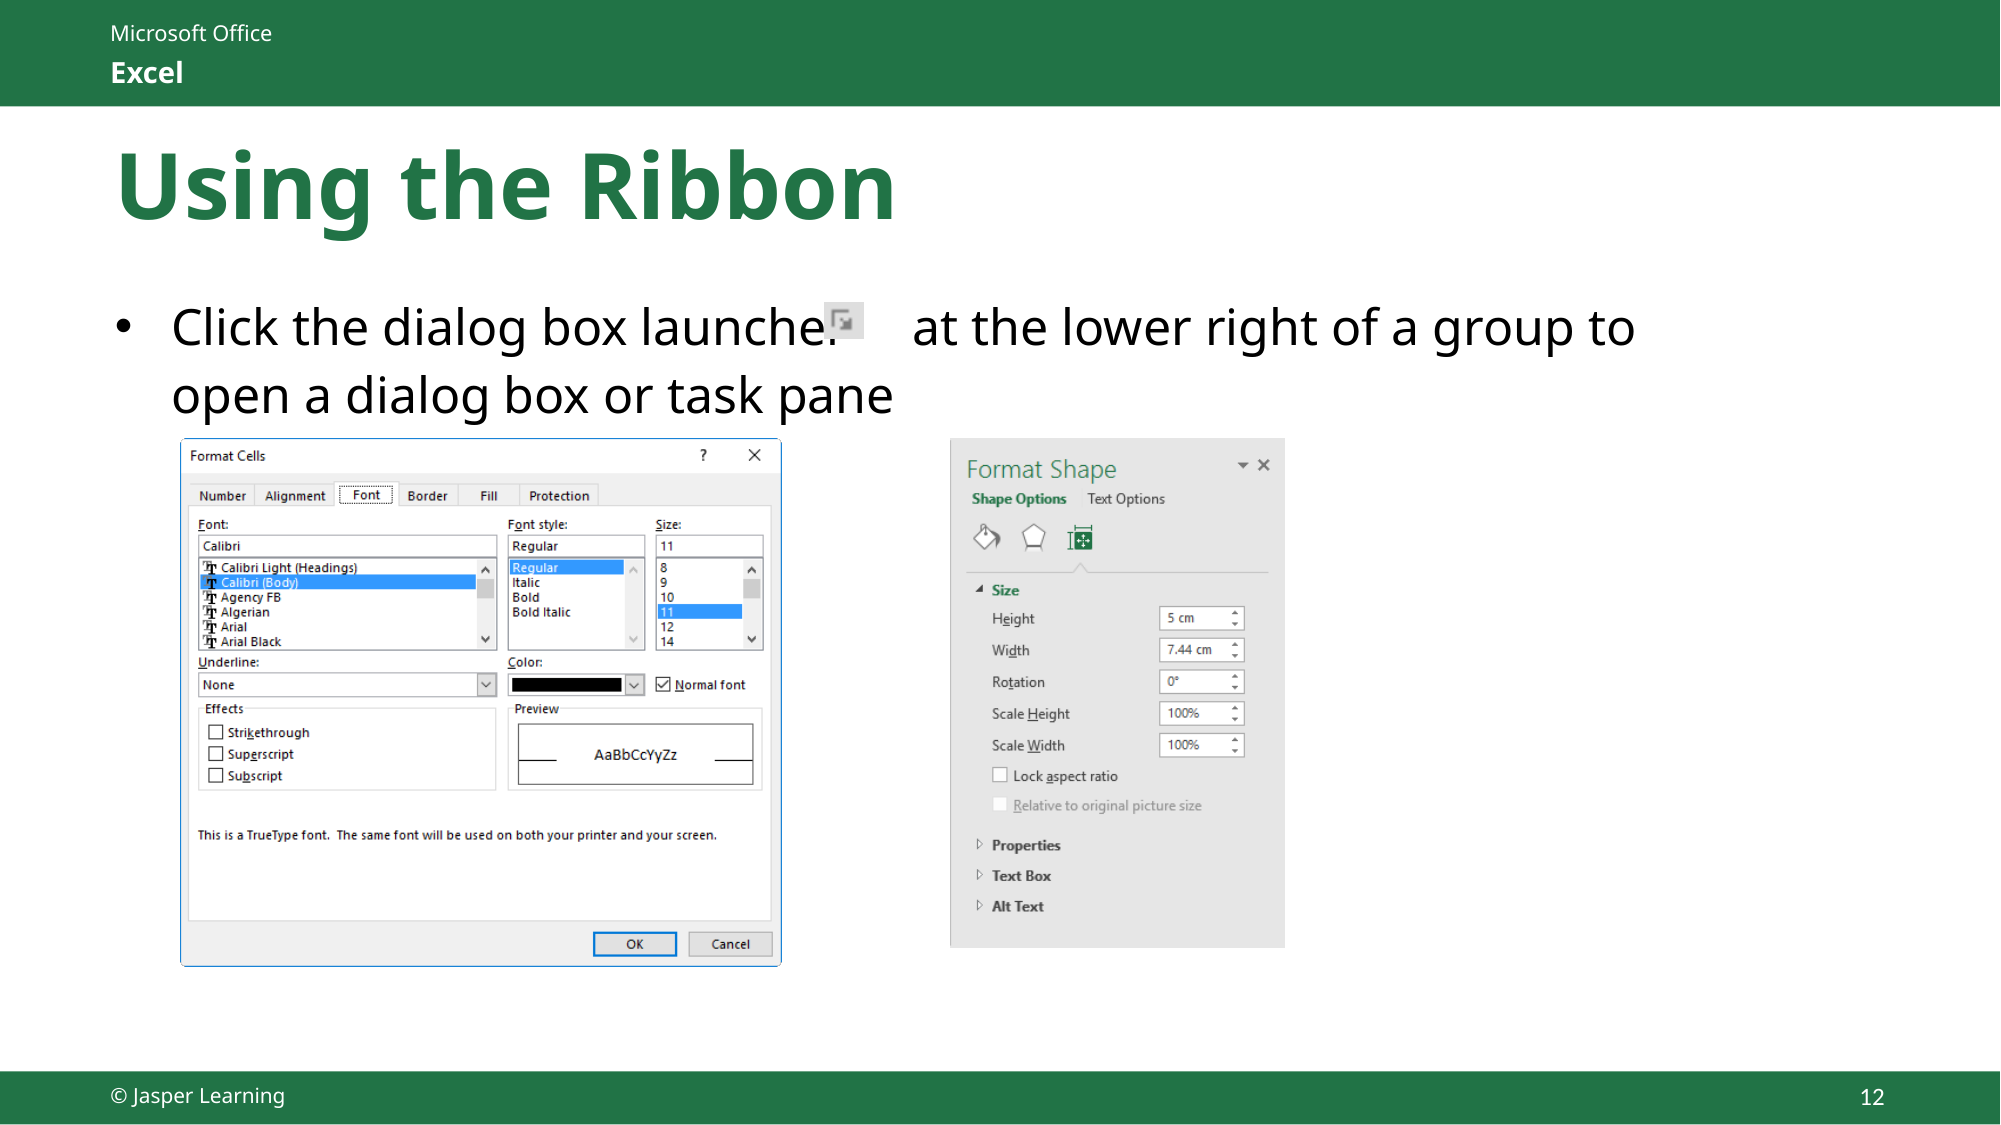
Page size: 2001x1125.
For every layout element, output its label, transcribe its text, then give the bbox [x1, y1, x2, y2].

footer © Jasper Learning [95, 1065, 729, 1125]
list Click the dialog box launcher at the lower right of a group to open a dialog box or task pane [99, 279, 1900, 1022]
picture [949, 438, 1285, 949]
picture [824, 302, 864, 339]
title Using the Ribbon [99, 118, 1866, 248]
slide_number 12 [1433, 1065, 1900, 1125]
picture [179, 438, 782, 968]
